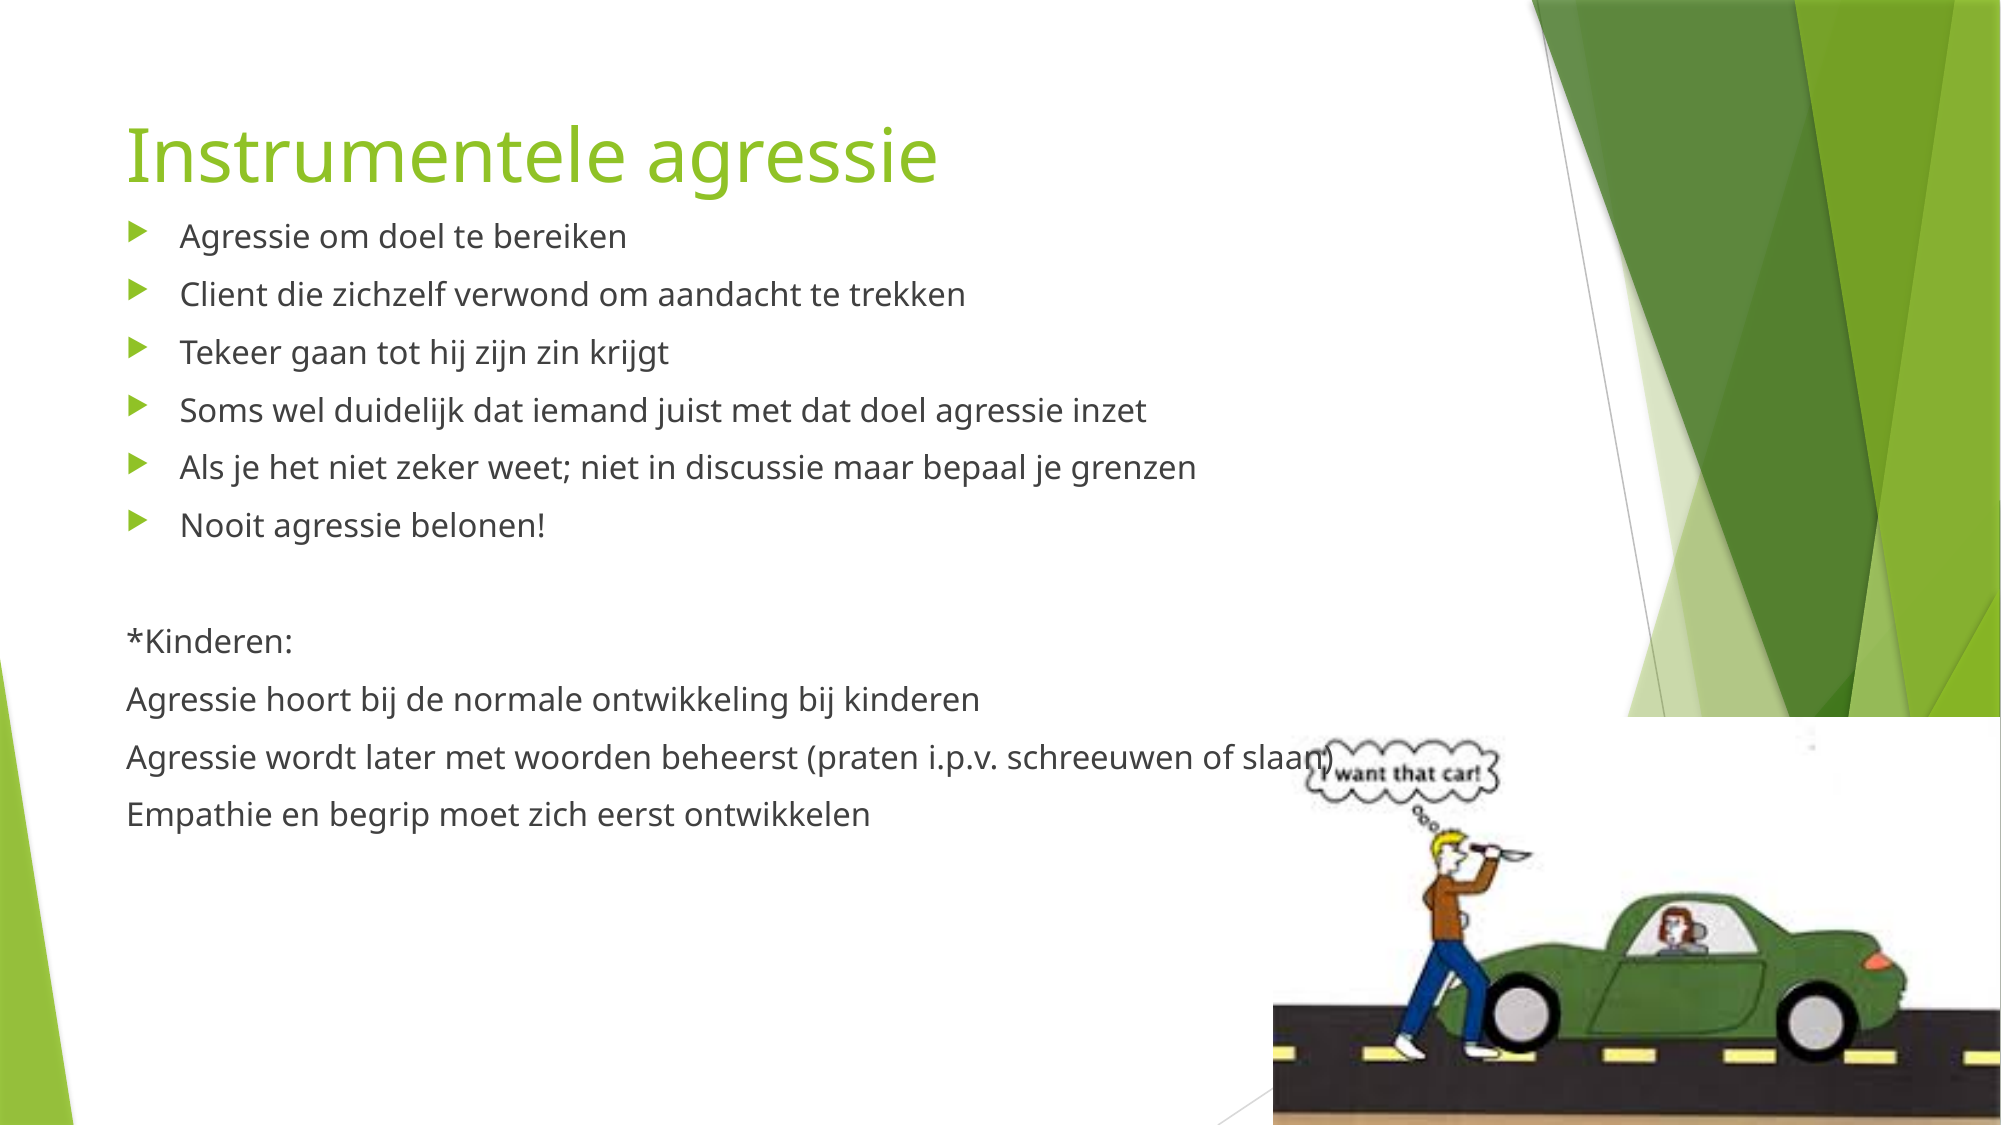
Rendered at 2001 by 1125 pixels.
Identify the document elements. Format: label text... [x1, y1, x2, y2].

list Agressie om doel te bereiken Client die zichzelf verwond om aandacht te trekken Tekeer gaan tot hij zijn zin krijgt Soms wel duidelijk dat iemand juist met dat doel agressie inzet Als je het niet zeker weet; niet in discussie maar bepaal je grenzen Nooit agressie belonen! *Kinderen: Agressie hoort bij de normale ontwikkeling bij kinderen Agressie wordt later met woorden beheerst (praten i.p.v. schreeuwen of slaan) Empathie en begrip moet zich eerst ontwikkelen [111, 208, 1522, 845]
title Instrumentele agressie [111, 99, 1522, 208]
picture [1272, 717, 2000, 1125]
